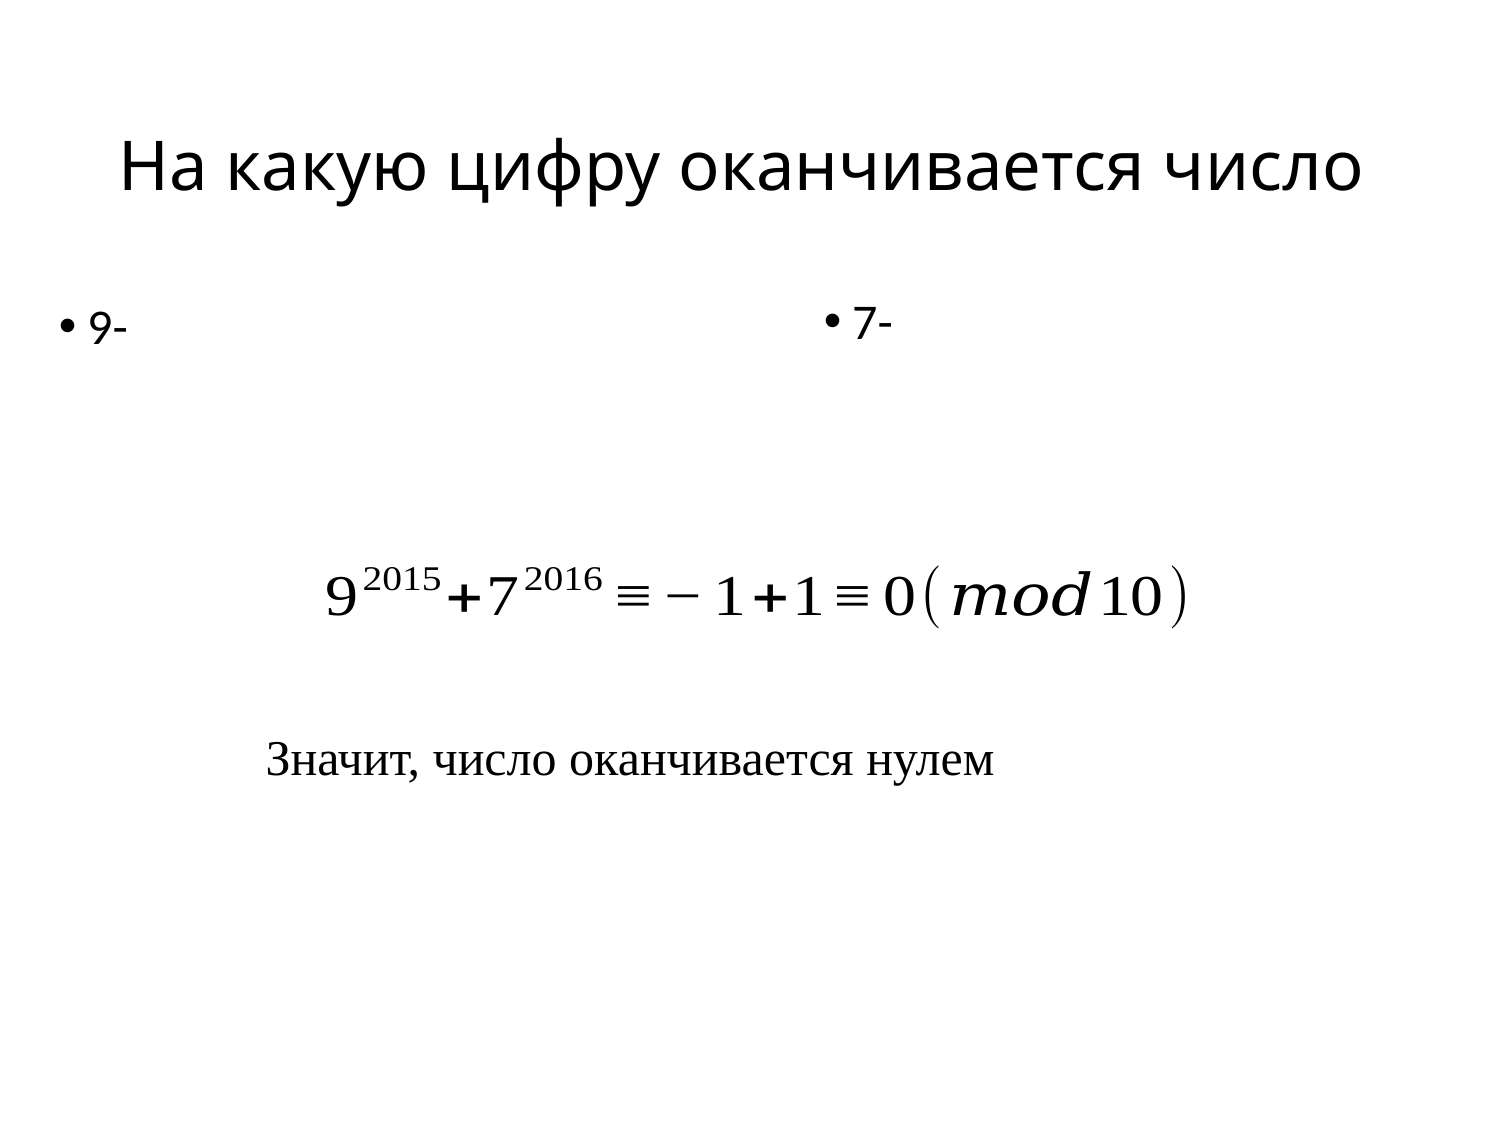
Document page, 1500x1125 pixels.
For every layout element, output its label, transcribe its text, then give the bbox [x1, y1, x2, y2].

text_box Значит, число оканчивается нулем [250, 717, 1011, 793]
